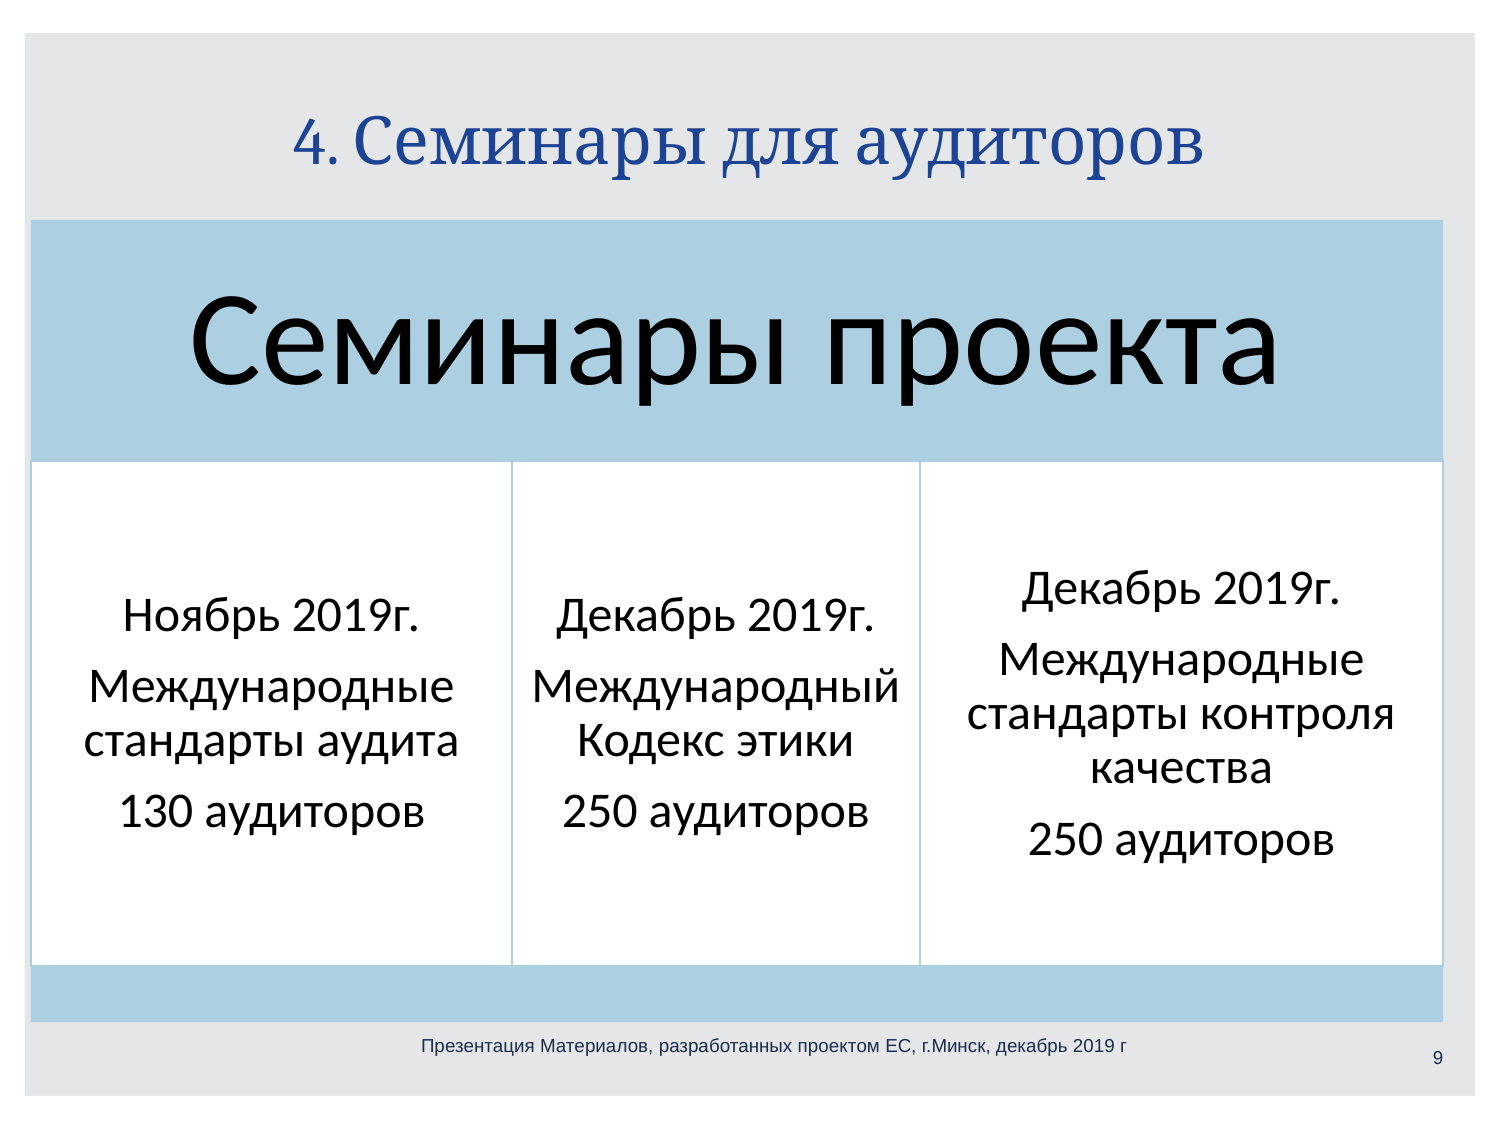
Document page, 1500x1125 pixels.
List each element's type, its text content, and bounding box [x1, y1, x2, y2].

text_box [30, 219, 1444, 1023]
title 4. Семинары для аудиторов [56, 54, 1444, 185]
footer Презентация Материалов, разработанных проектом ЕС, г.Минск, декабрь 2019 г [371, 1033, 1176, 1067]
slide_number 9 [1387, 1045, 1444, 1076]
